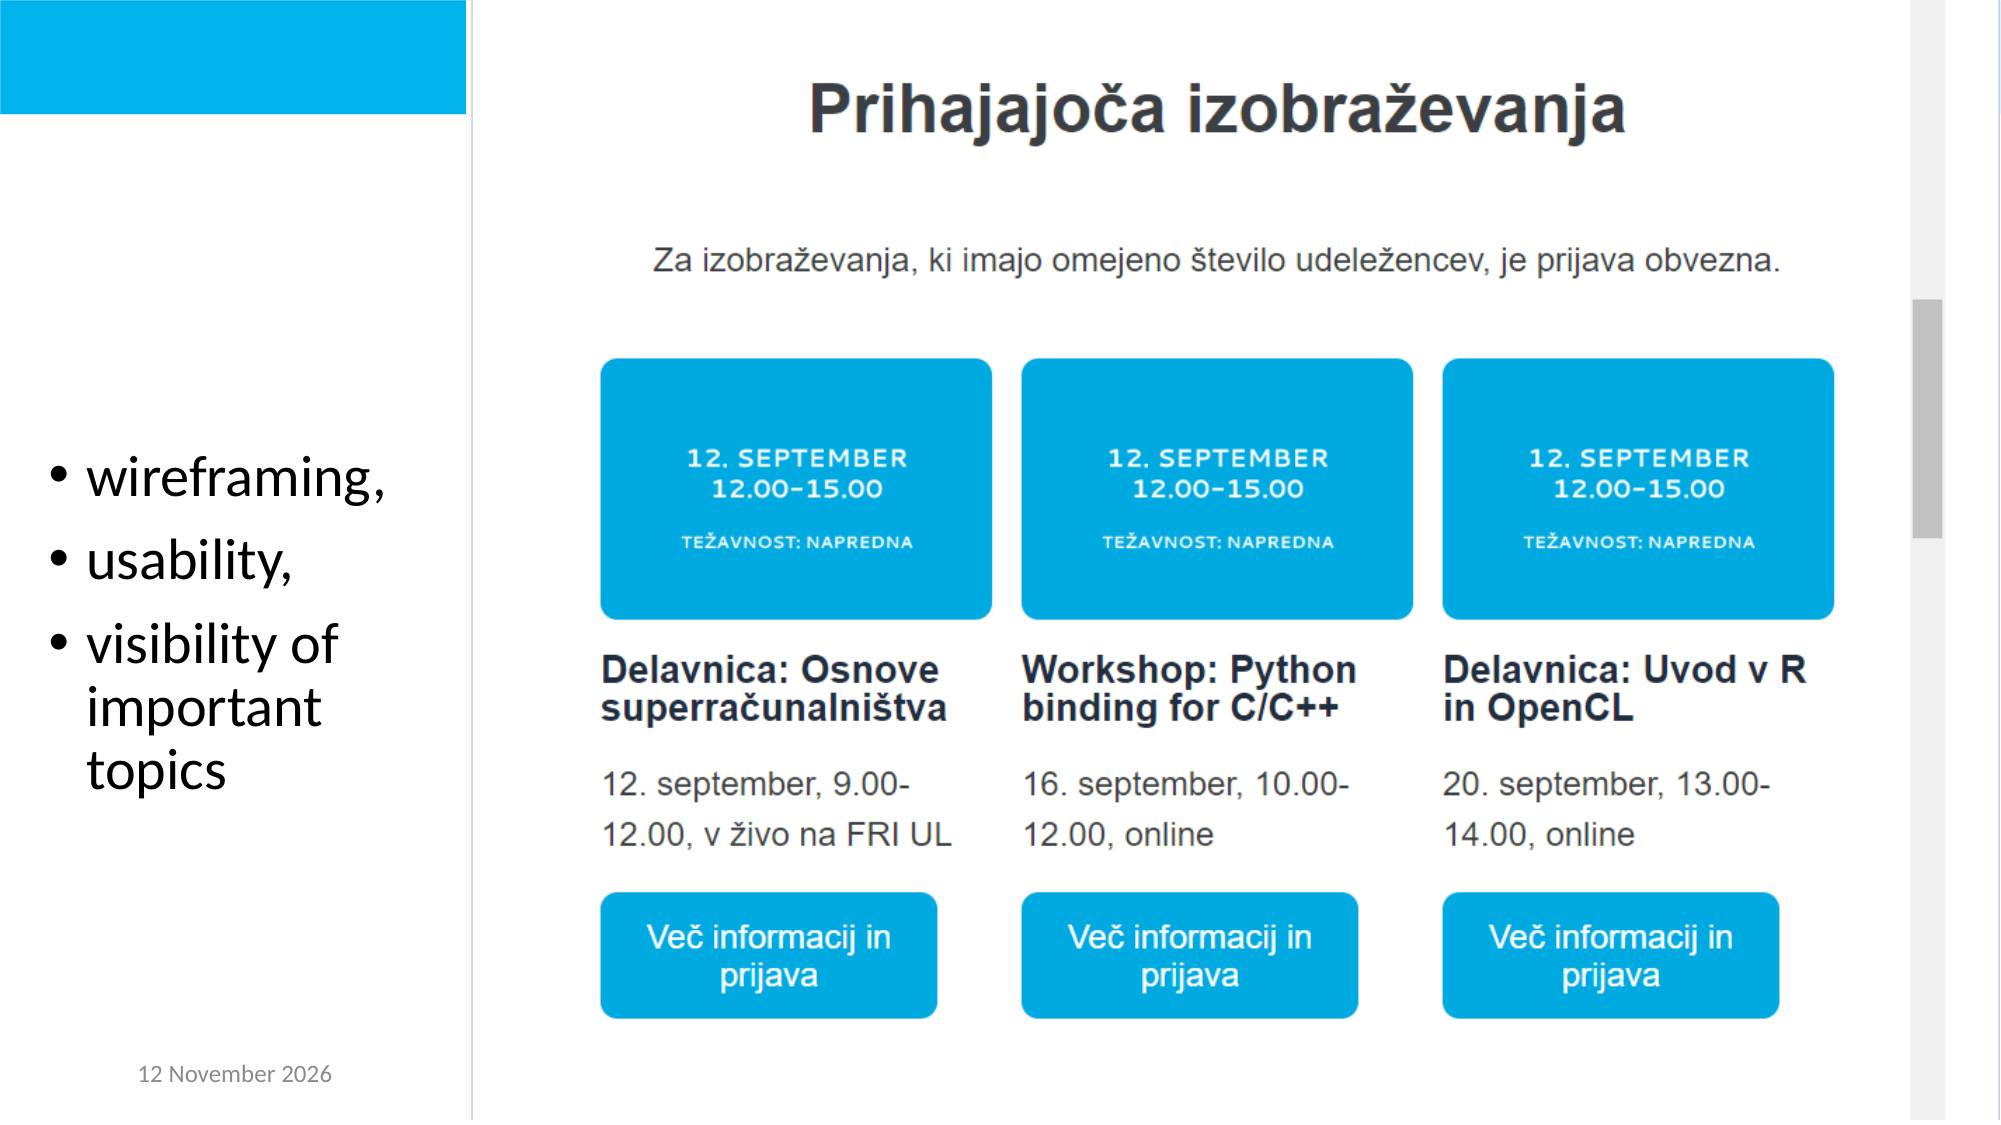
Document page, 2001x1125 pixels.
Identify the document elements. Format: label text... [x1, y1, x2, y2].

list wireframing, usability, visibility of important topics [48, 439, 445, 838]
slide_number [137, 1042, 466, 1103]
picture [0, 0, 2001, 1120]
